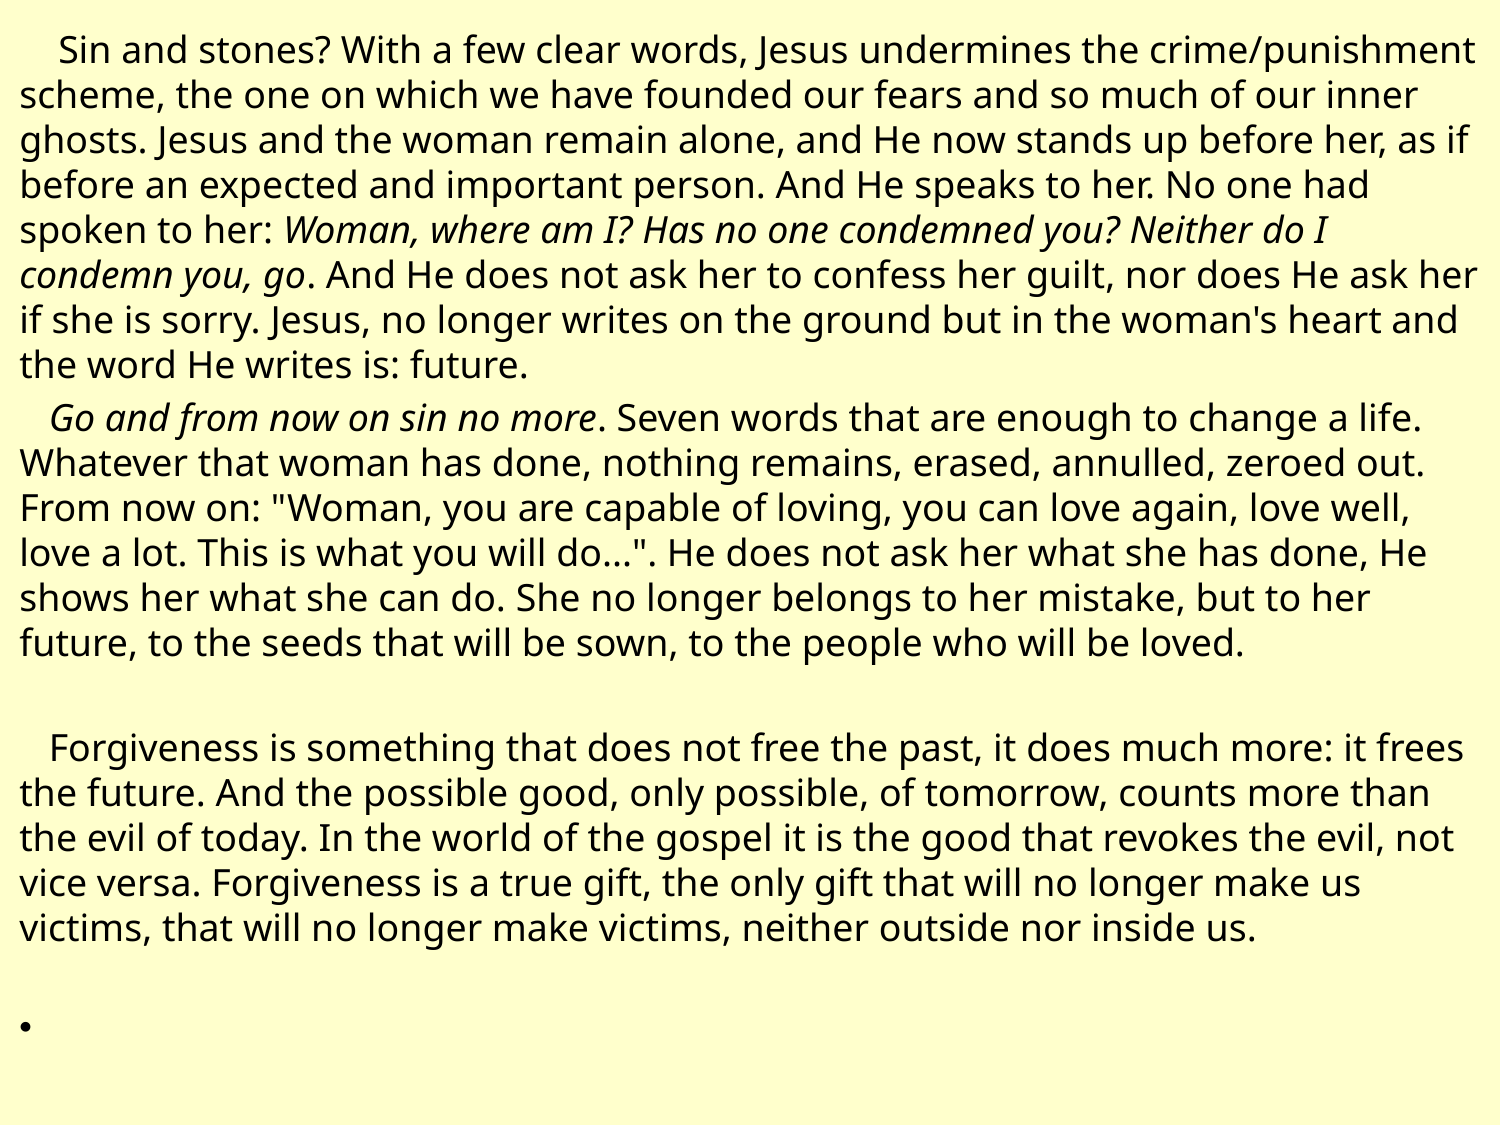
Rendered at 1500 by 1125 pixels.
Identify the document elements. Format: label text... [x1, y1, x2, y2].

text_box Sin and stones? With a few clear words, Jesus undermines the crime/punishment scheme, the one on which we have founded our fears and so much of our inner ghosts. Jesus and the woman remain alone, and He now stands up before her, as if before an expected and important person. And He speaks to her. No one had spoken to her: Woman, where am I? Has no one condemned you? Neither do I condemn you, go. And He does not ask her to confess her guilt, nor does He ask her if she is sorry. Jesus, no longer writes on the ground but in the woman's heart and the word He writes is: future. Go and from now on sin no more. Seven words that are enough to change a life. Whatever that woman has done, nothing remains, erased, annulled, zeroed out. From now on: "Woman, you are capable of loving, you can love again, love well, love a lot. This is what you will do...". He does not ask her what she has done, He shows her what she can do. She no longer belongs to her mistake, but to her future, to the seeds that will be sown, to the people who will be loved. Forgiveness is something that does not free the past, it does much more: it frees the future. And the possible good, only possible, of tomorrow, counts more than the evil of today. In the world of the gospel it is the good that revokes the evil, not vice versa. Forgiveness is a true gift, the only gift that will no longer make us victims, that will no longer make victims, neither outside nor inside us. [4, 19, 1500, 1125]
